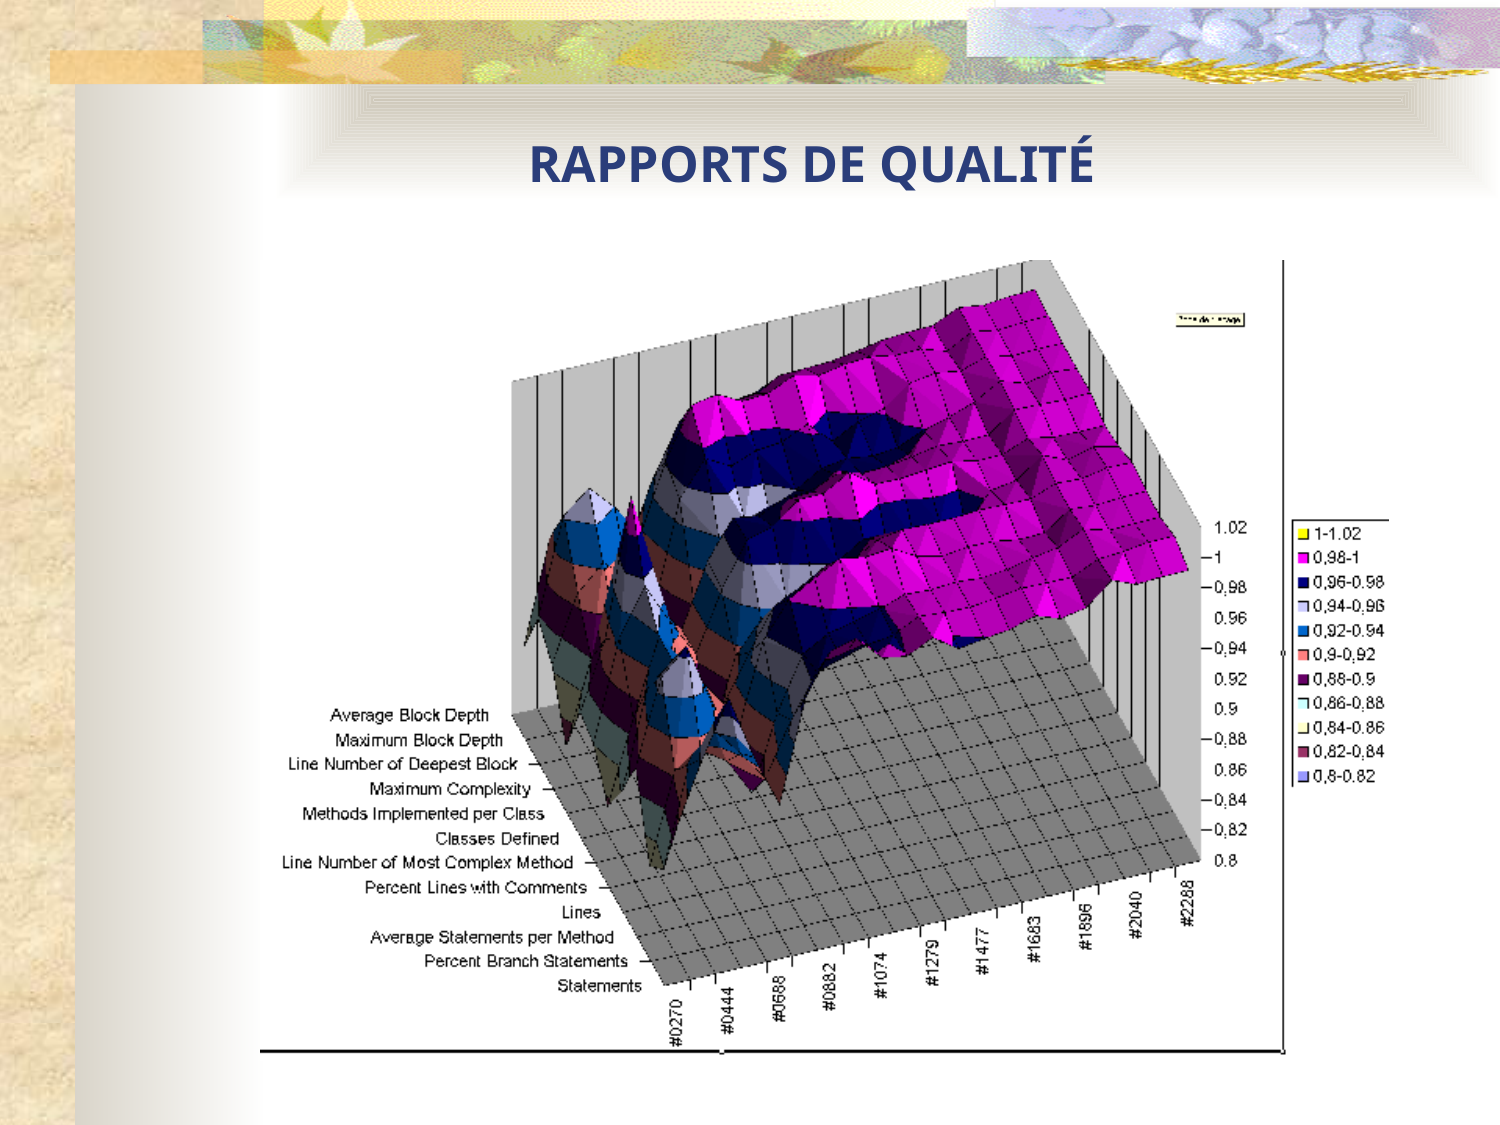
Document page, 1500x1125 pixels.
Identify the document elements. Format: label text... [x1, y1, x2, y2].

picture [260, 259, 1389, 1061]
title RAPPORTS DE QUALITÉ [174, 111, 1451, 201]
picture [0, 0, 1500, 1125]
